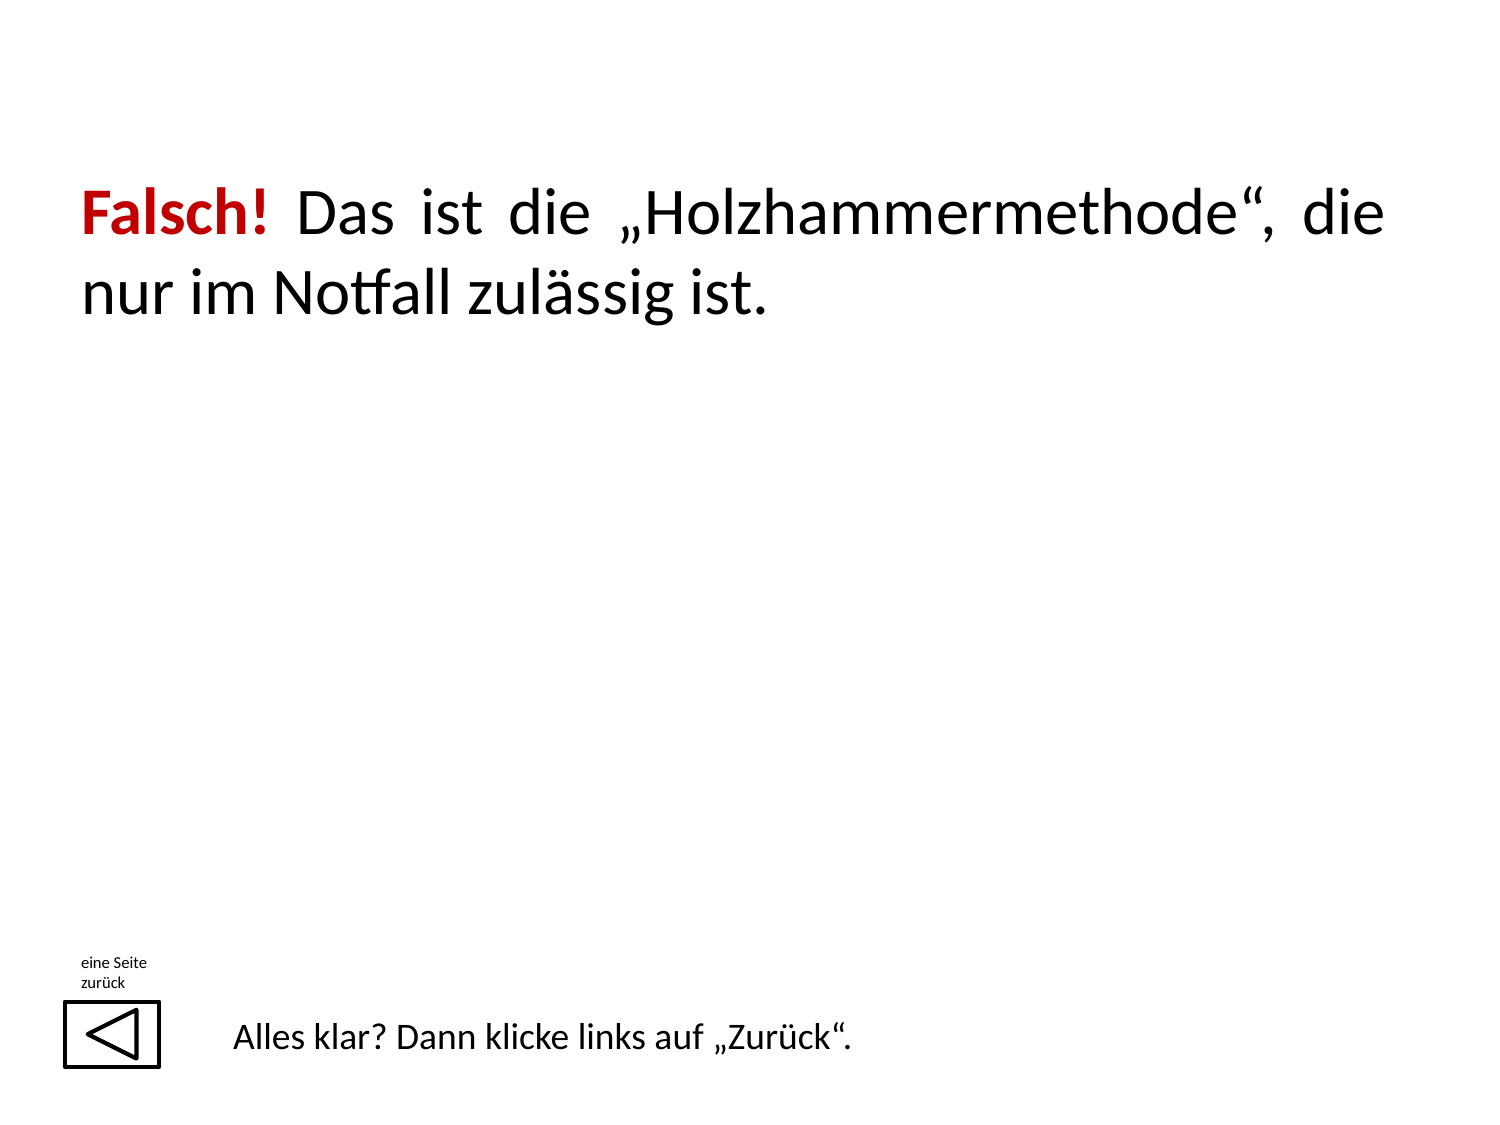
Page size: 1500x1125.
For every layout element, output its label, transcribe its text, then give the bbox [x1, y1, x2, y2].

text_box eine Seite zurück [66, 945, 183, 1000]
text_box [63, 1000, 161, 1069]
text_box Alles klar? Dann klicke links auf „Zurück“. [218, 1004, 1282, 1065]
text_box Falsch! Das ist die „Holzhammermethode“, die nur im Notfall zulässig ist. [66, 160, 1402, 336]
